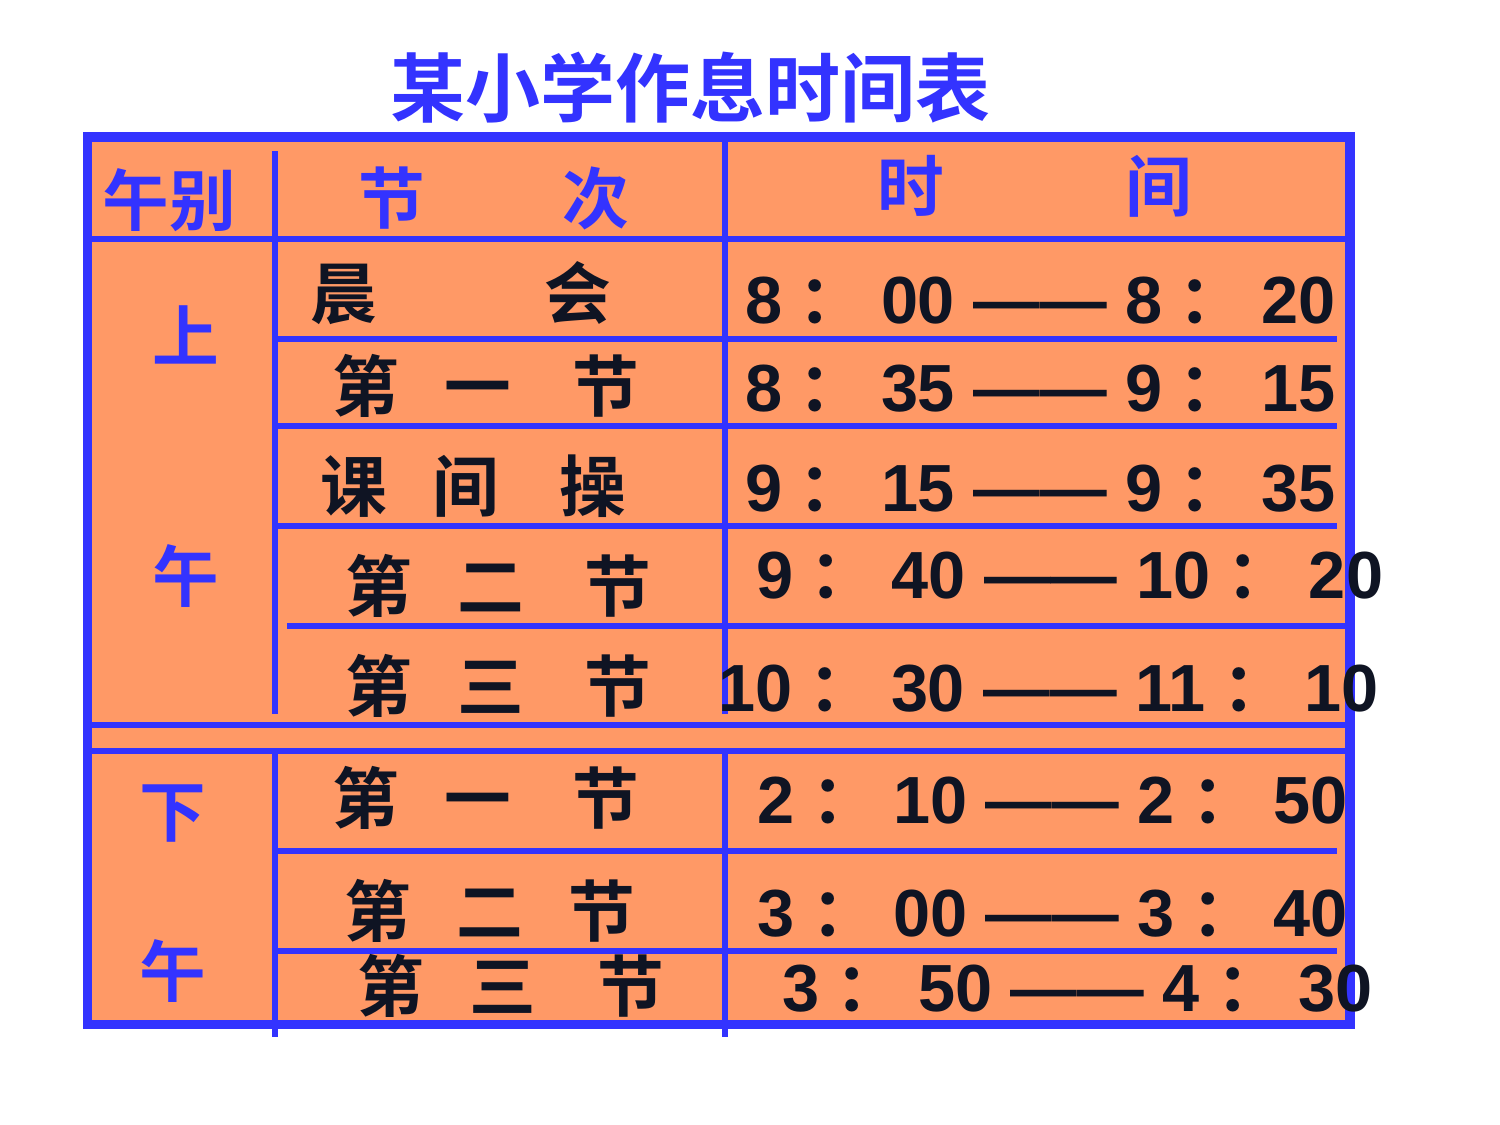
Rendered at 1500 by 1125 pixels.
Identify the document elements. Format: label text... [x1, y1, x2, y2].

text_box 某小学作息时间表 [322, 31, 1057, 137]
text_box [87, 137, 1352, 1038]
